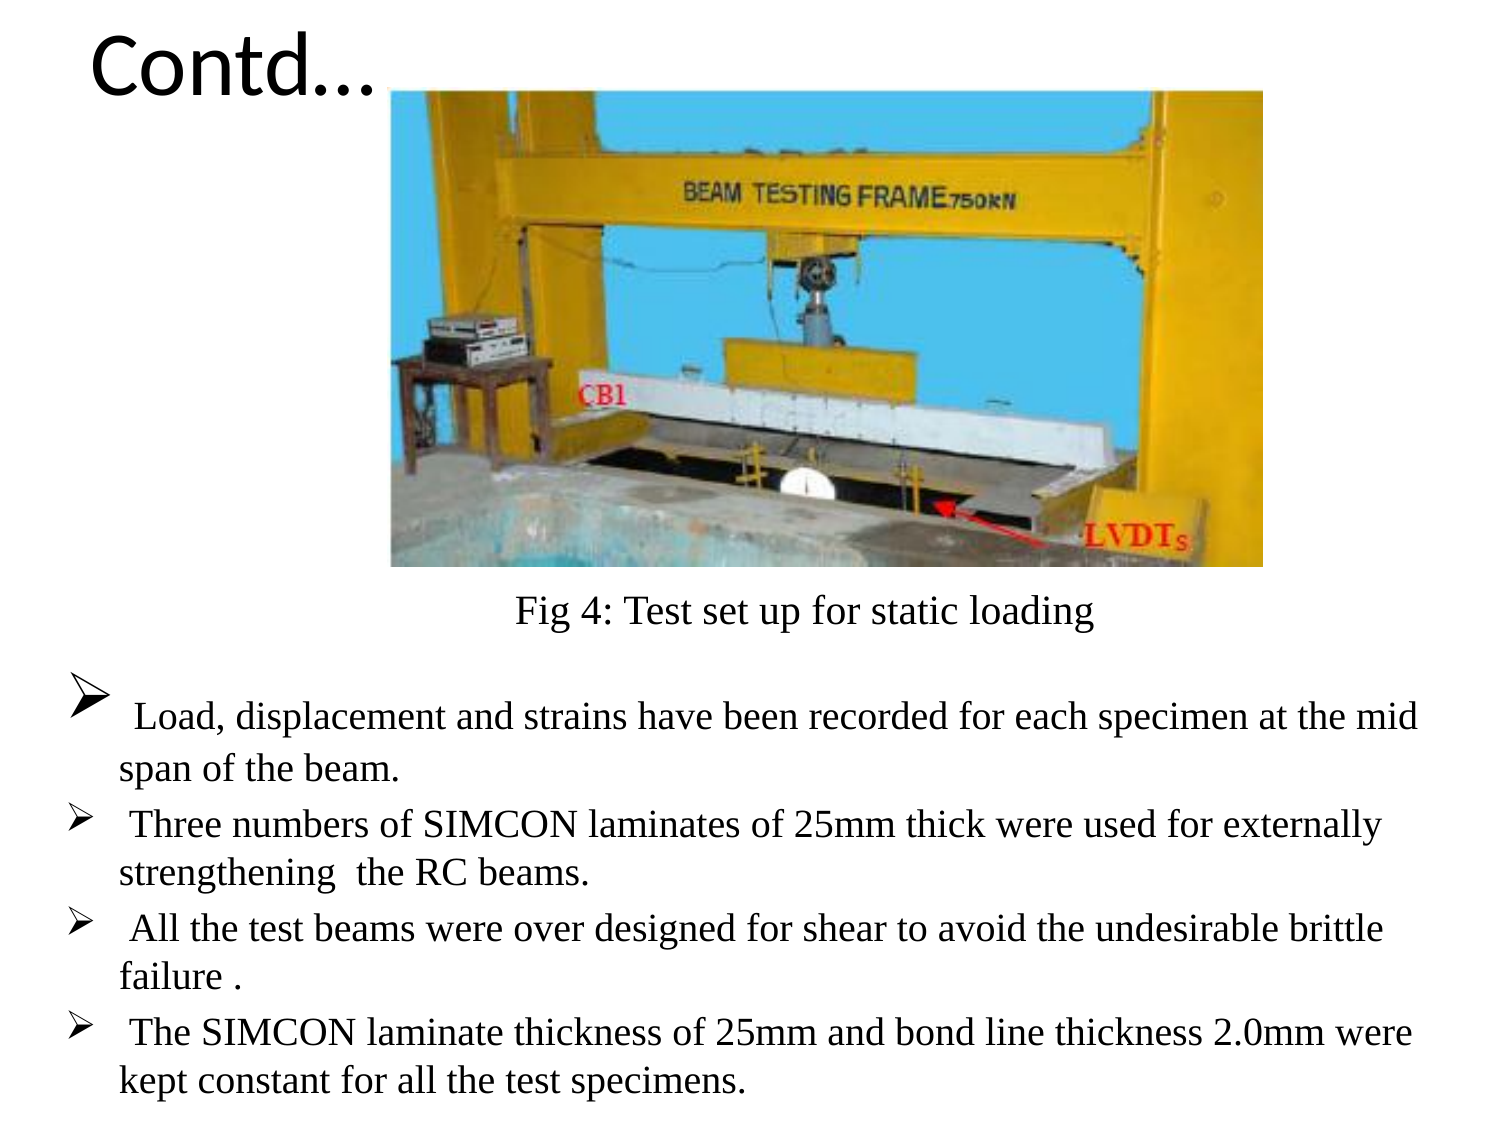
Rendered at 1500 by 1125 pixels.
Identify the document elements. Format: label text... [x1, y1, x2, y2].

title Contd… [75, 0, 463, 130]
list Load, displacement and strains have been recorded for each specimen at the mid span of the beam. Three numbers of SIMCON laminates of 25mm thick were used for externally strengthening the RC beams. All the test beams were over designed for shear to avoid the undesirable brittle failure . The SIMCON laminate thickness of 25mm and bond line thickness 2.0mm were kept constant for all the test specimens. [50, 657, 1463, 1113]
picture [387, 87, 1263, 567]
text_box Fig 4: Test set up for static loading [499, 575, 1250, 640]
